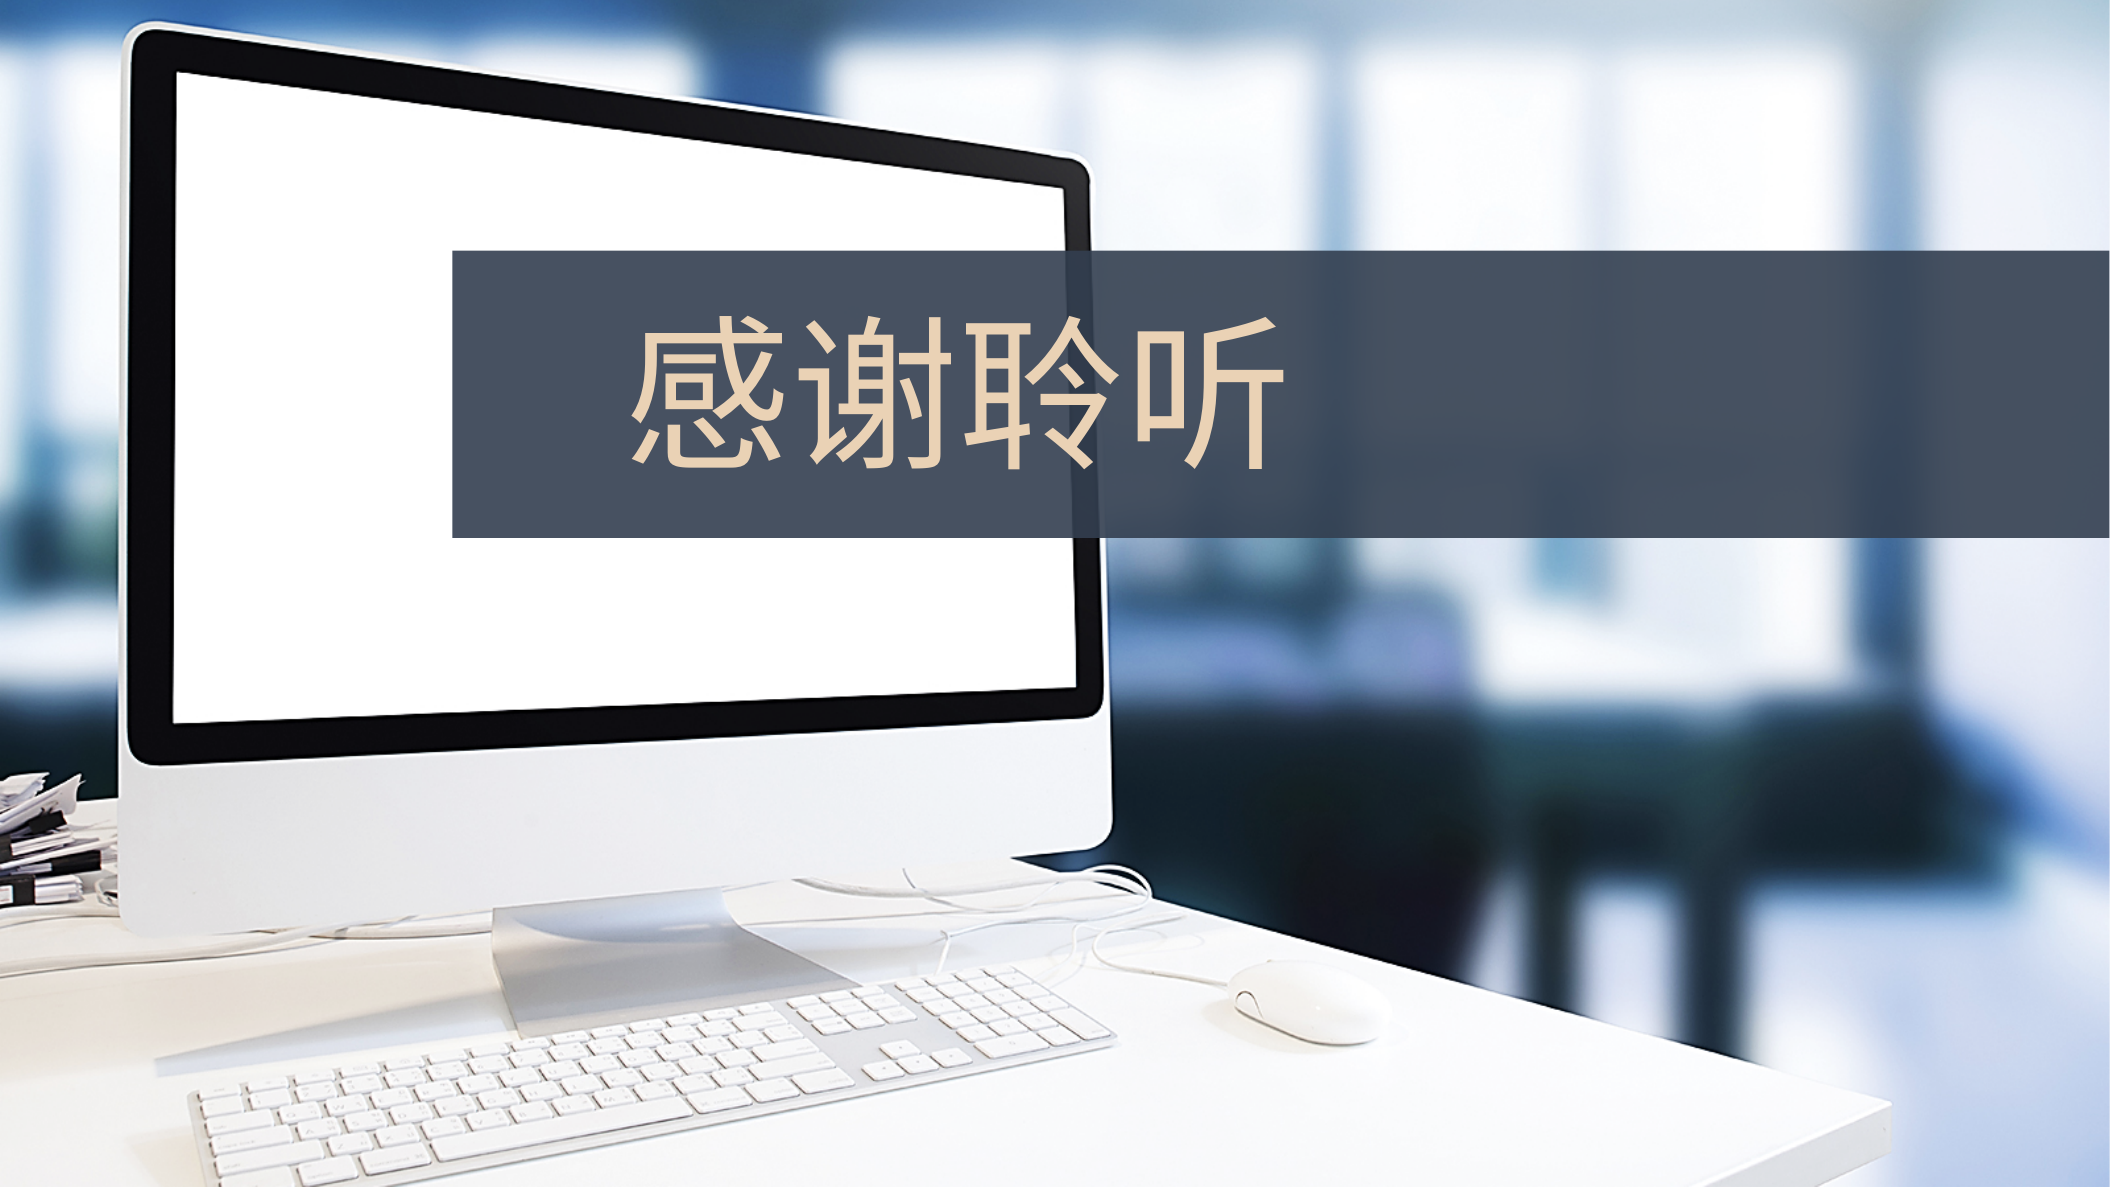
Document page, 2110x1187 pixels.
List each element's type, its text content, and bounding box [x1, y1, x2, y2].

text_box [451, 250, 2110, 539]
text_box [0, 0, 2110, 1187]
text_box 感谢聆听 [625, 289, 2035, 490]
